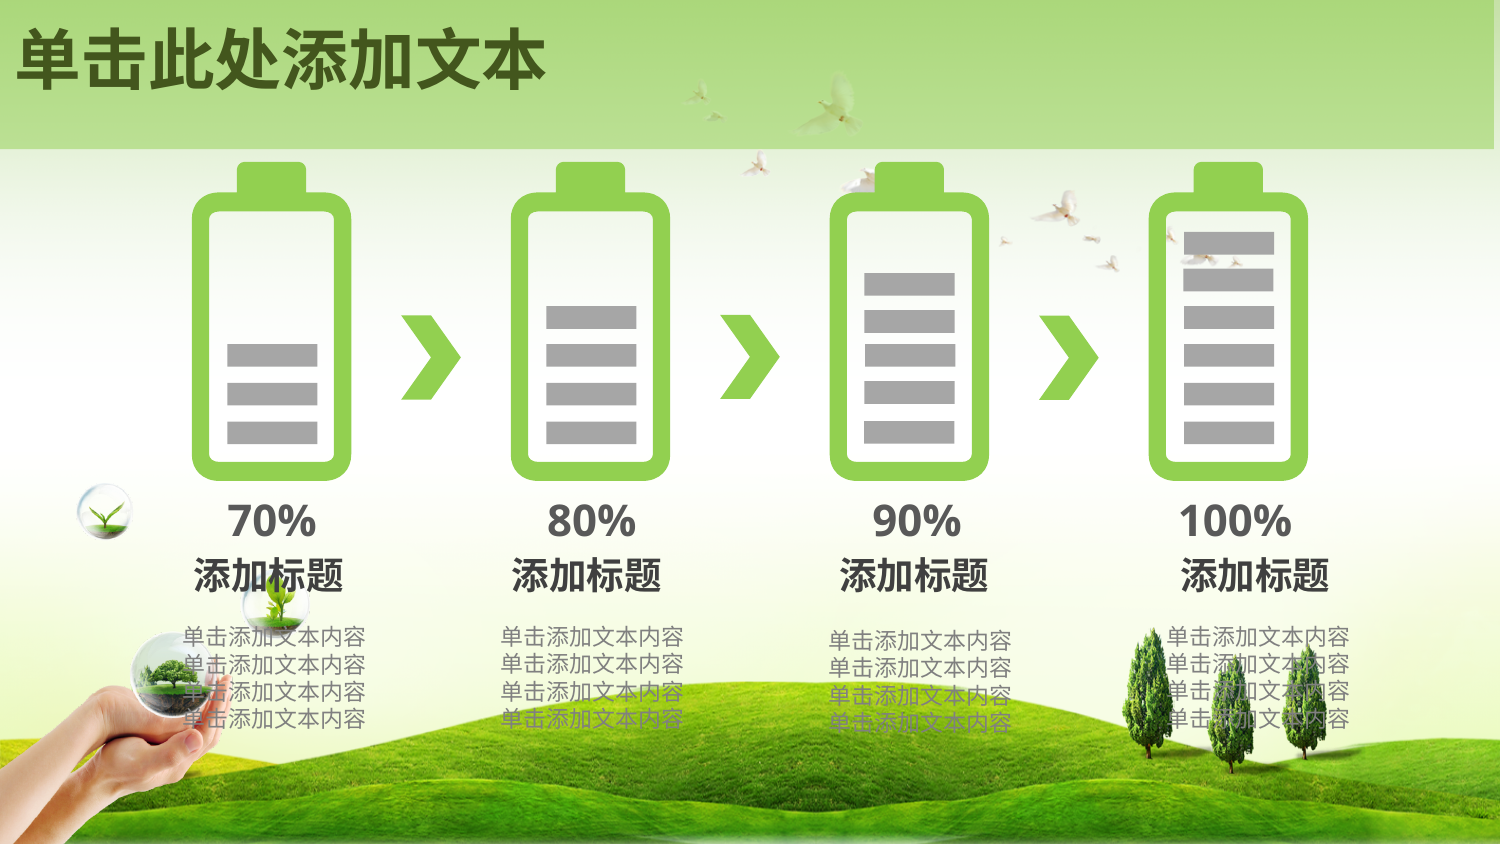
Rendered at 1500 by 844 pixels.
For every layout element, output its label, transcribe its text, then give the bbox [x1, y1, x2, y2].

text_box [546, 306, 637, 329]
text_box [864, 273, 955, 296]
text_box [1184, 344, 1275, 367]
text_box 添加标题 [828, 546, 1001, 603]
picture [0, 0, 1500, 844]
text_box [1039, 315, 1099, 400]
text_box 添加标题 [500, 546, 674, 603]
text_box 90% [861, 487, 974, 546]
text_box [720, 314, 780, 399]
text_box [864, 421, 955, 444]
text_box [227, 344, 318, 367]
text_box 80% [535, 487, 648, 546]
text_box [829, 161, 990, 481]
text_box 单击此处添加文本 [0, 10, 744, 106]
text_box [0, 0, 1496, 151]
text_box 单击添加文本内容 单击添加文本内容 单击添加文本内容 单击添加文本内容 [121, 617, 428, 739]
text_box 添加标题 [1169, 546, 1342, 603]
text_box [1184, 231, 1275, 255]
text_box [546, 382, 637, 406]
text_box [227, 421, 318, 445]
text_box 添加标题 [182, 546, 356, 603]
text_box 单击添加文本内容 单击添加文本内容 单击添加文本内容 单击添加文本内容 [767, 620, 1074, 742]
text_box [864, 381, 955, 404]
text_box [1184, 306, 1275, 329]
text_box [546, 421, 637, 445]
text_box [1184, 382, 1275, 406]
text_box [1184, 421, 1275, 445]
text_box [864, 310, 955, 333]
text_box [1148, 161, 1309, 481]
text_box [401, 315, 461, 400]
text_box [227, 382, 318, 406]
text_box [191, 161, 352, 481]
text_box [510, 161, 671, 481]
text_box [546, 344, 637, 367]
text_box 100% [1166, 487, 1304, 552]
text_box 单击添加文本内容 单击添加文本内容 单击添加文本内容 单击添加文本内容 [439, 616, 746, 738]
text_box [1183, 268, 1274, 292]
text_box [865, 344, 956, 367]
text_box 70% [216, 487, 329, 546]
text_box 单击添加文本内容 单击添加文本内容 单击添加文本内容 单击添加文本内容 [1105, 616, 1412, 738]
